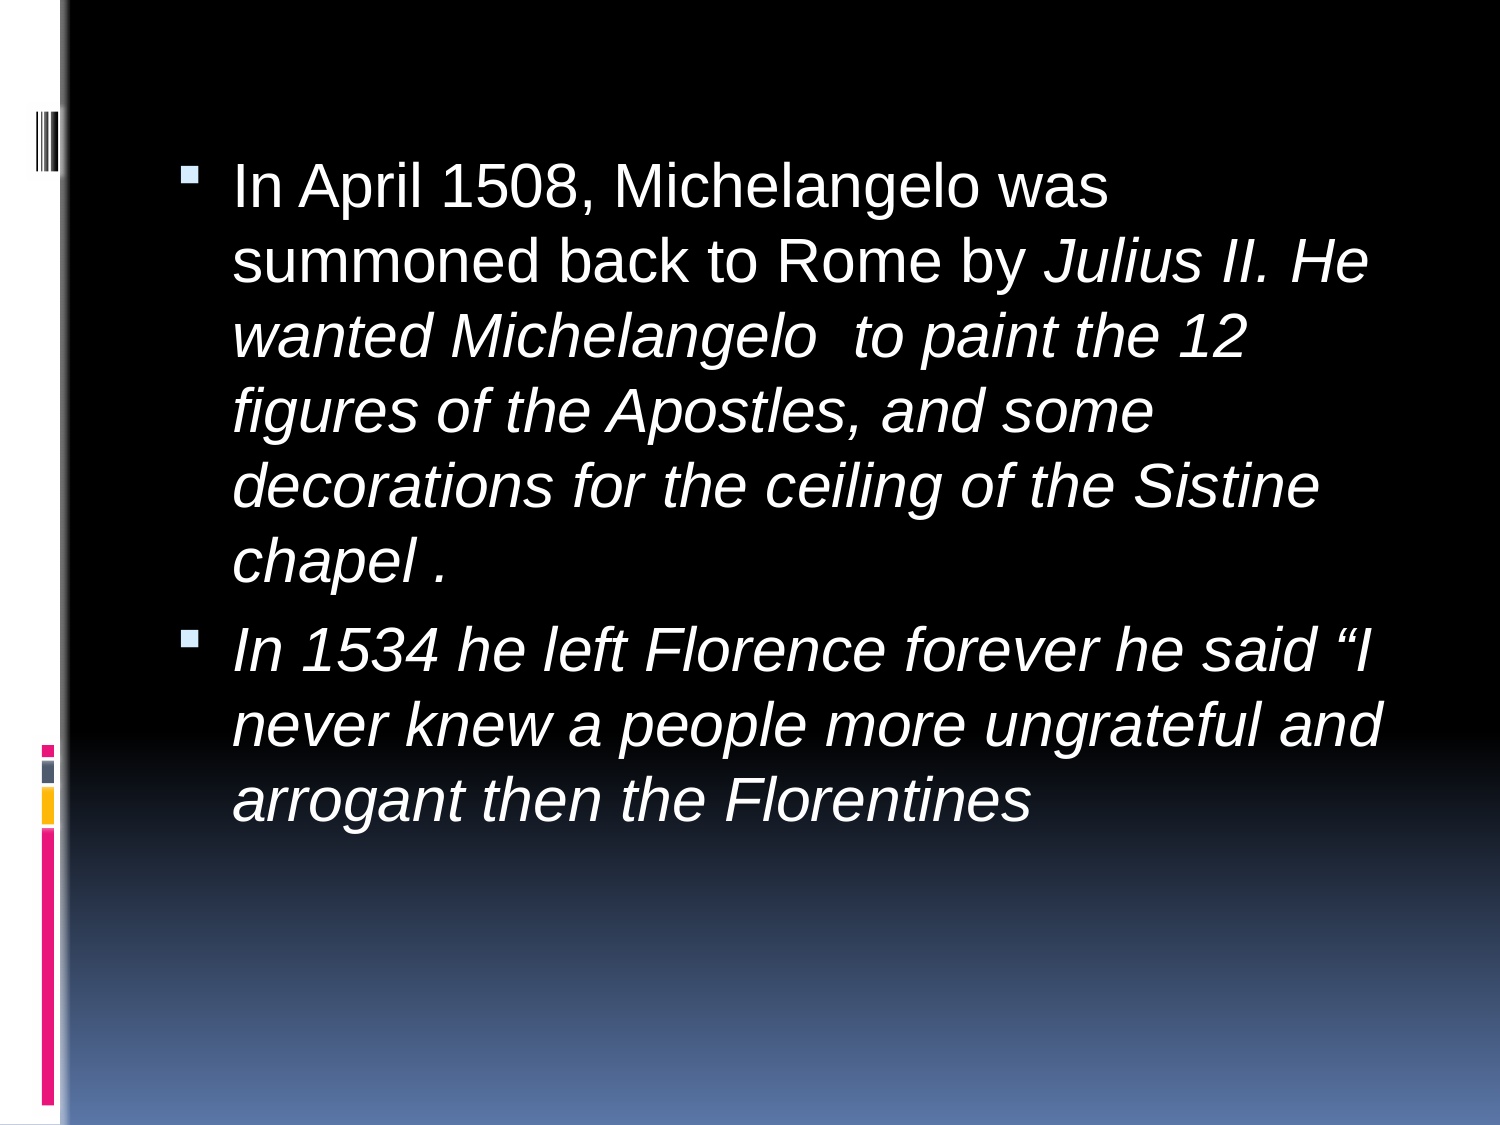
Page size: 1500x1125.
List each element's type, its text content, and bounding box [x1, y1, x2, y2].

list In April 1508, Michelangelo was summoned back to Rome by Julius II. He wanted Michelangelo to paint the 12 figures of the Apostles, and some decorations for the ceiling of the Sistine chapel . In 1534 he left Florence forever he said “I never knew a people more ungrateful and arrogant then the Florentines [150, 137, 1425, 1043]
